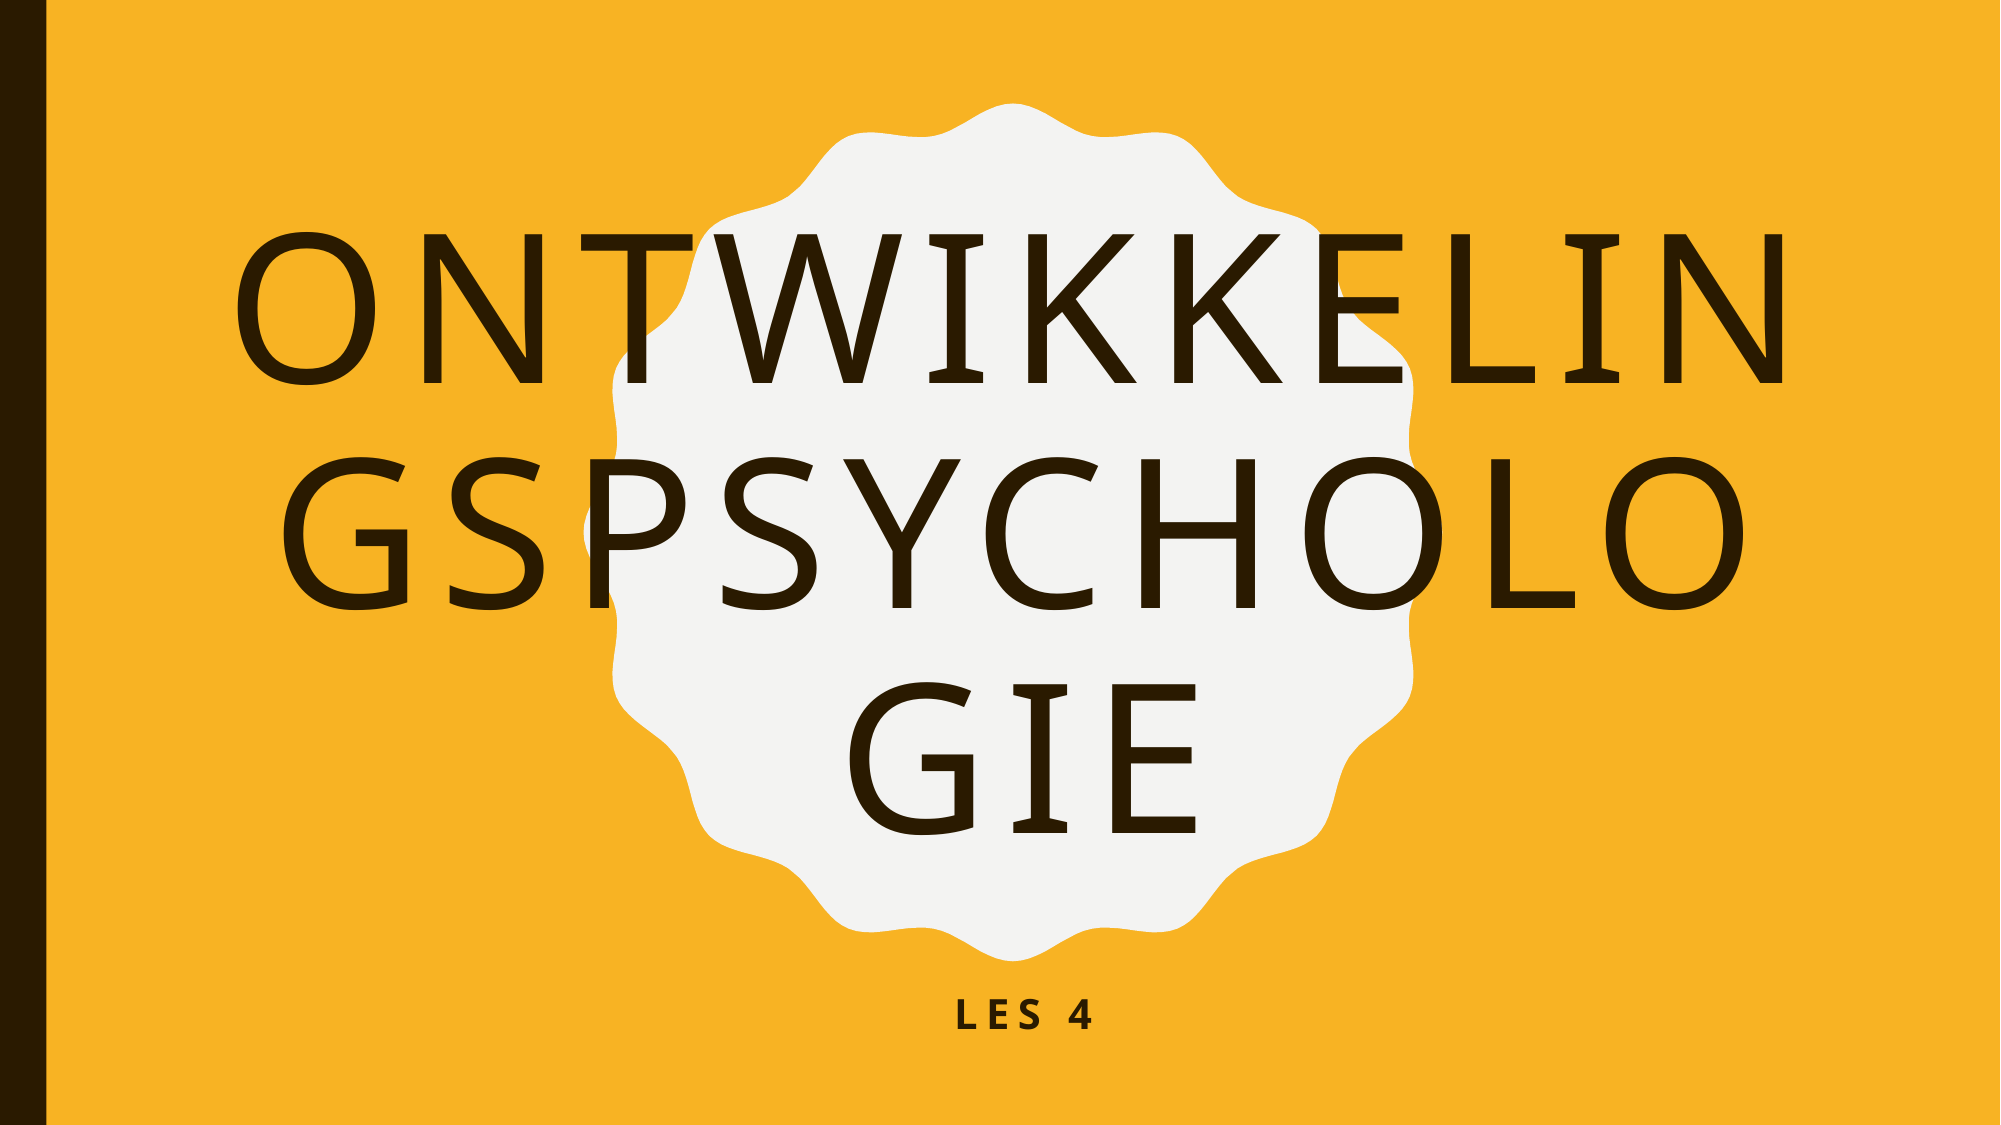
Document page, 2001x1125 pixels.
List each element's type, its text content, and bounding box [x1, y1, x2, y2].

title Ontwikkelingspsychologie [176, 180, 1870, 902]
subtitle Les 4 [363, 980, 1684, 1103]
